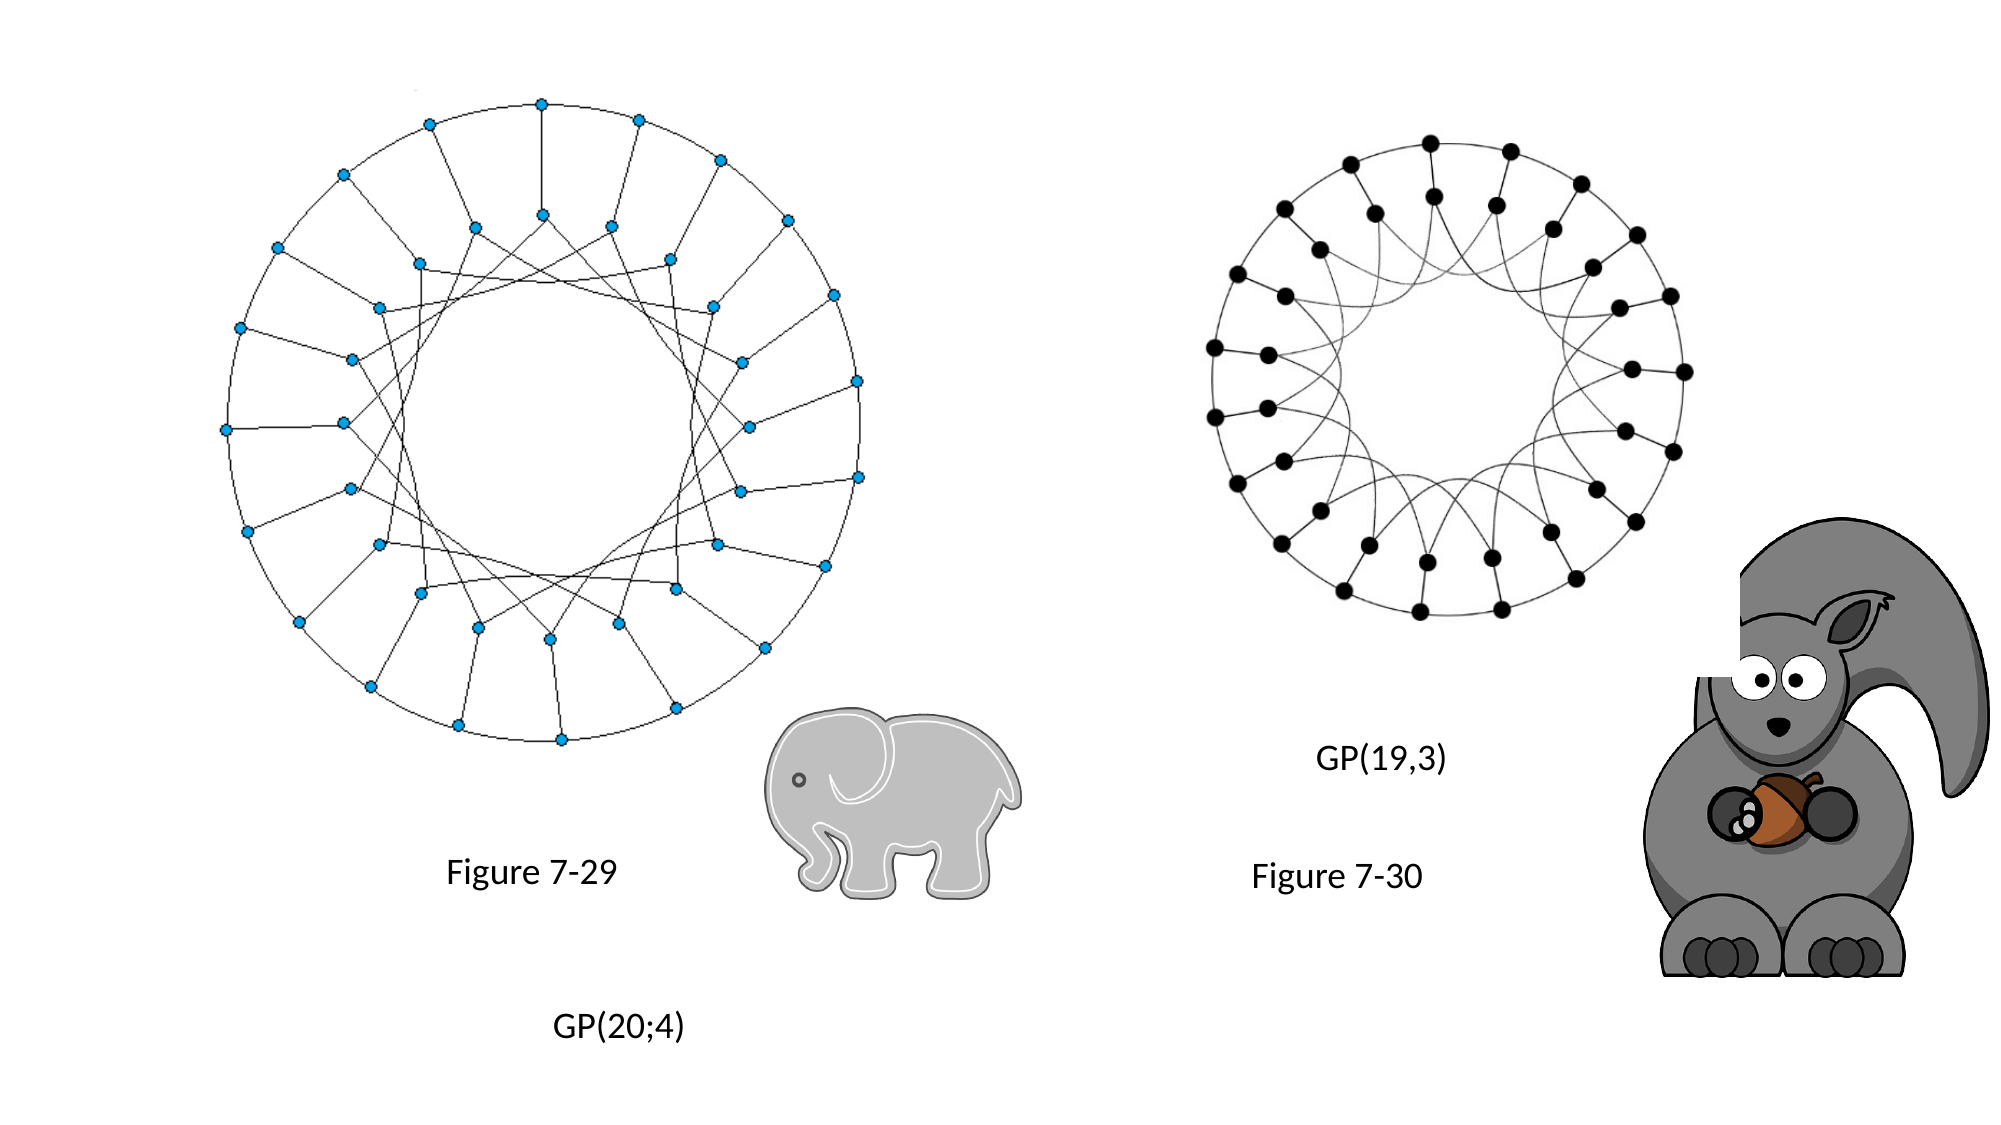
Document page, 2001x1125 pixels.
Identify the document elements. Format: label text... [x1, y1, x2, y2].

text_box GP(19,3) [1301, 726, 1463, 786]
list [210, 87, 878, 758]
text_box GP(20;4) [538, 993, 701, 1054]
picture [764, 707, 1022, 900]
picture [1151, 87, 1990, 978]
text_box Figure 7-30 [1236, 844, 1439, 904]
text_box Figure 7-29 [431, 839, 633, 899]
